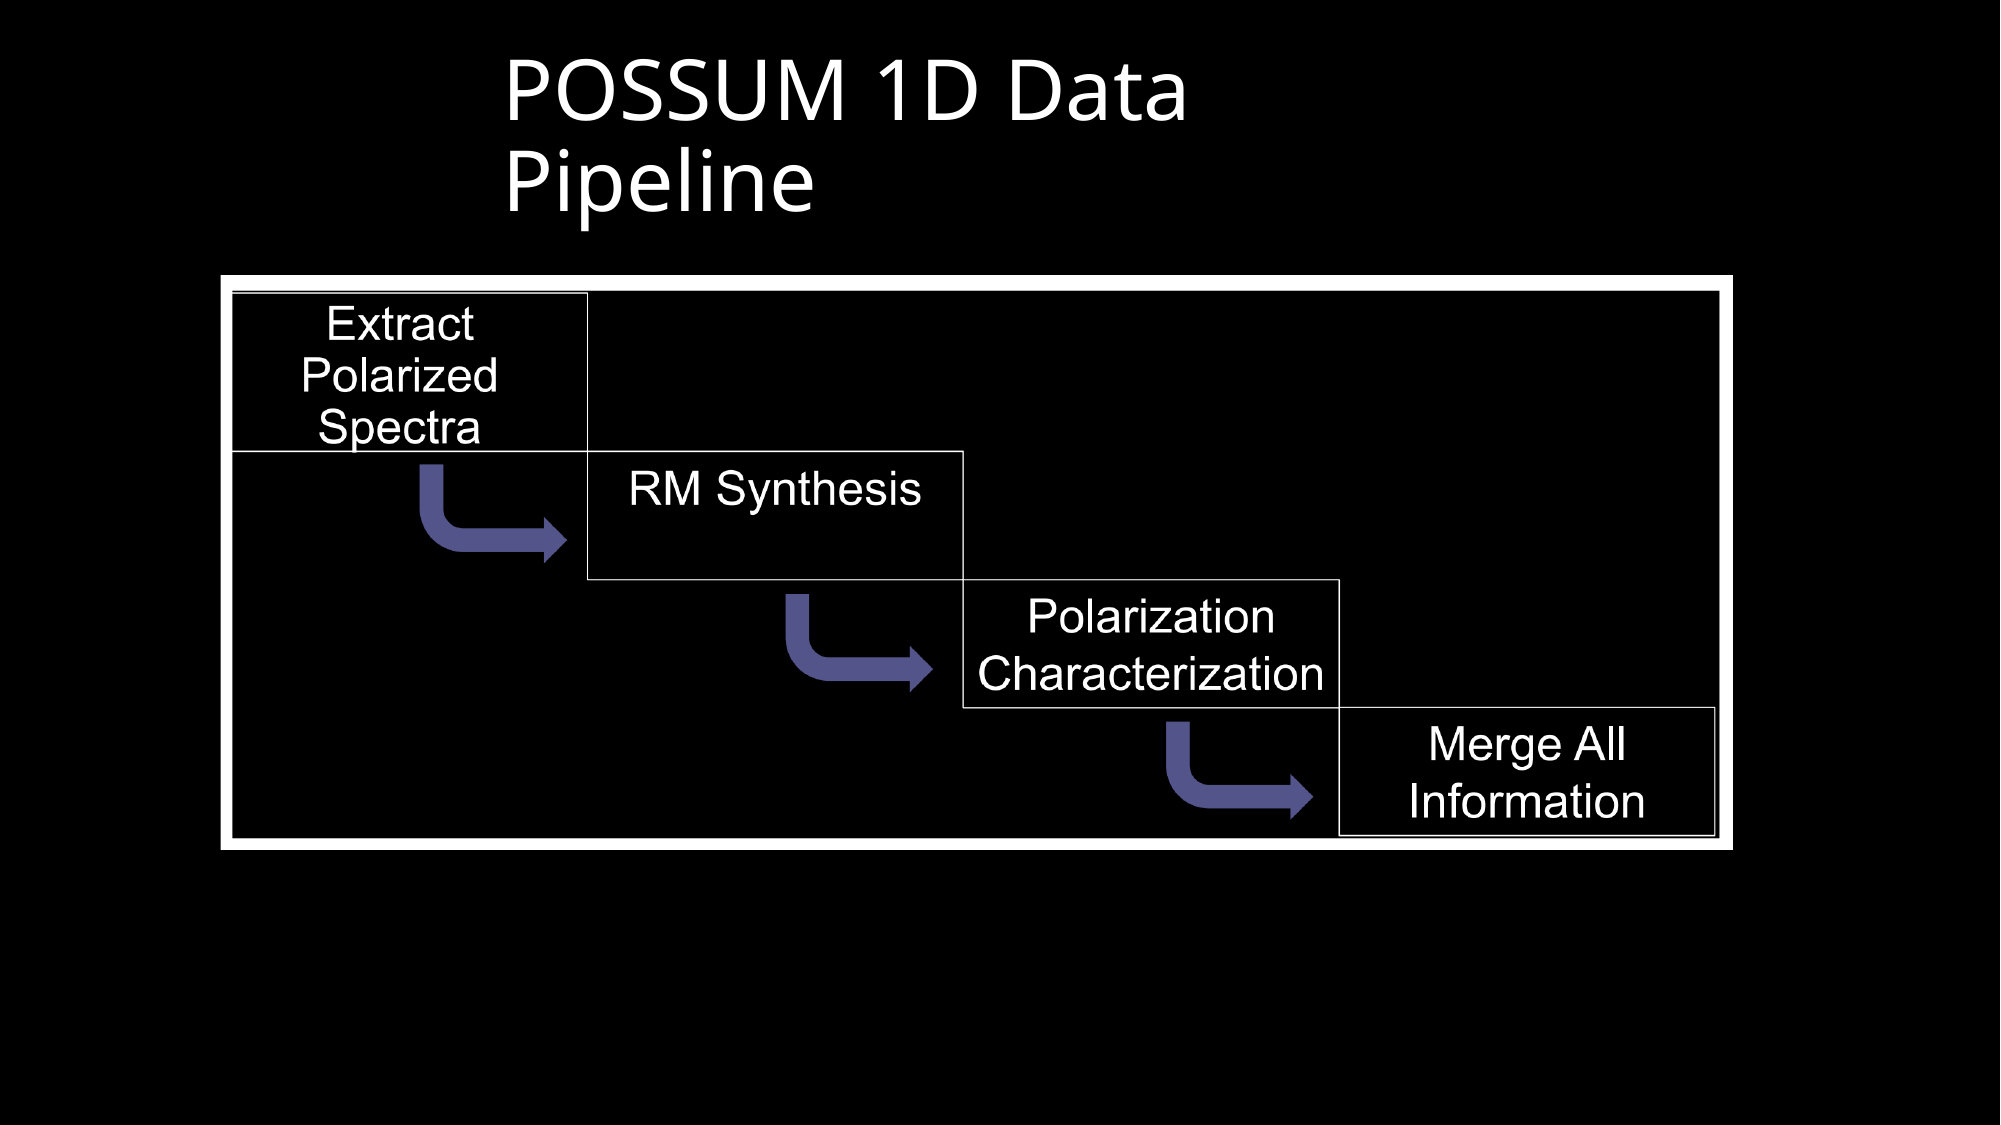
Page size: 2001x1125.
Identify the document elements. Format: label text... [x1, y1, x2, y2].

picture [220, 275, 1733, 850]
title POSSUM 1D Data Pipeline [487, 39, 1513, 275]
list POSSUM’s data pipeline prepares the data for practical use The data pipeline takes in the raw data and outputs RM results to a catalog Having statistically accurate uncertainties is critical for future studies The focus of this project is testing how accurate the outputted uncertainties are of the pipeline [98, 302, 1125, 936]
